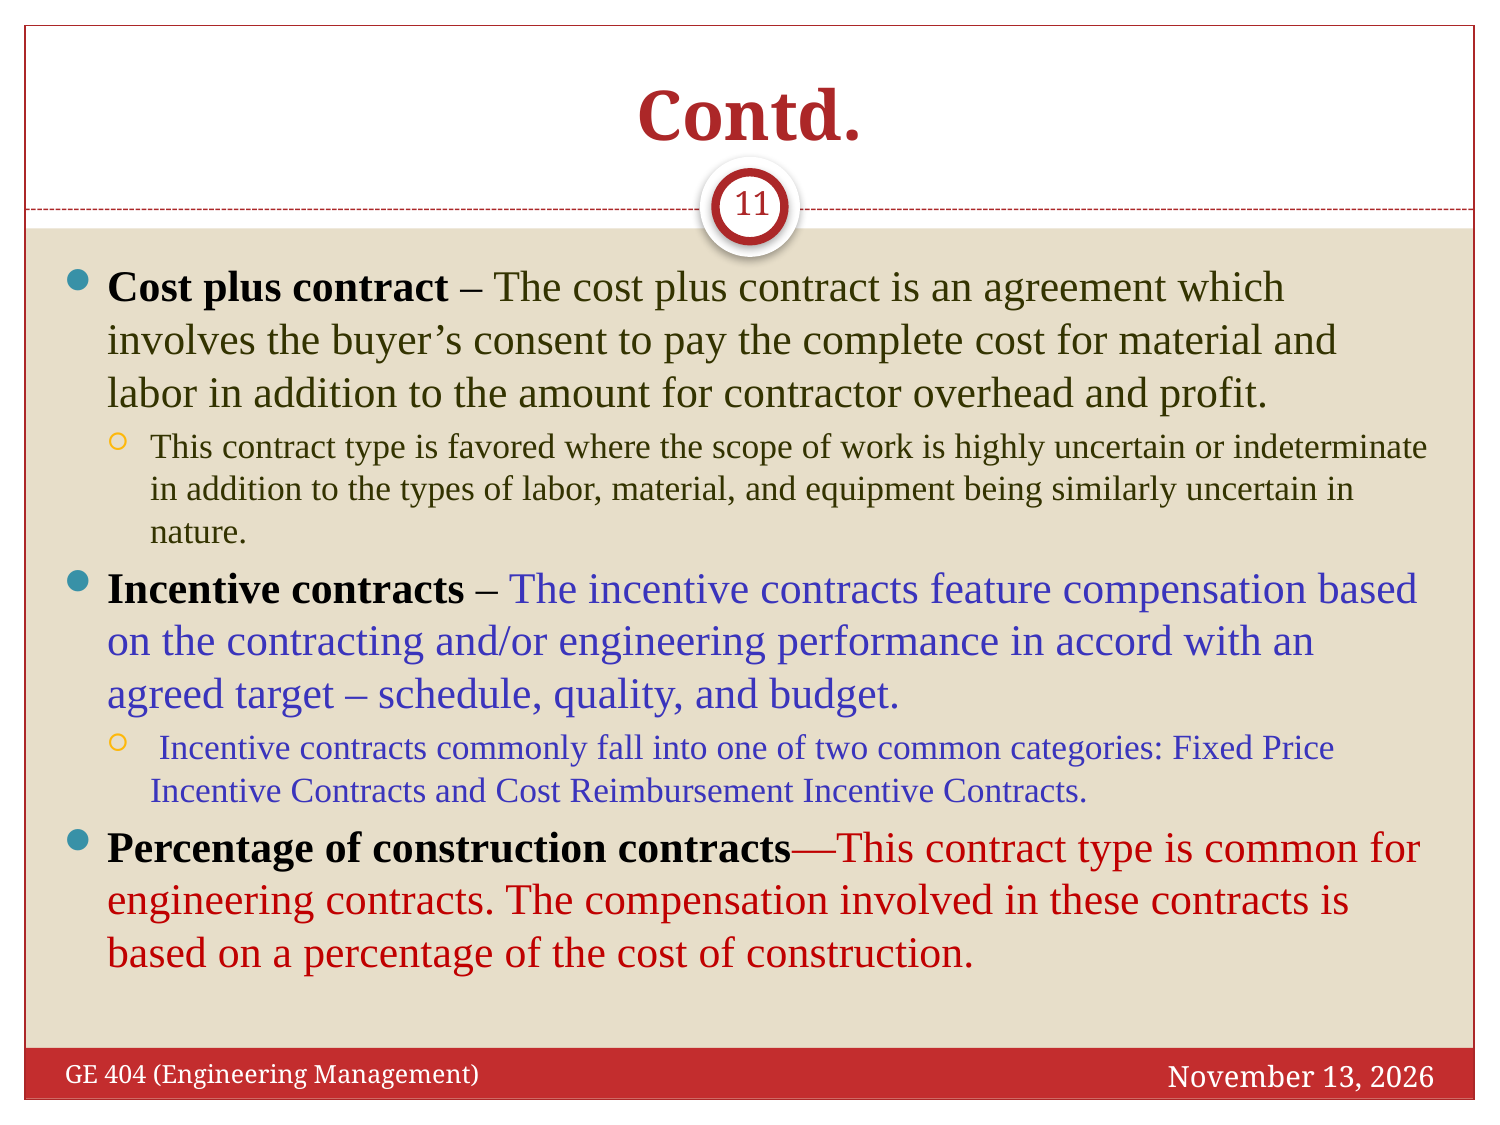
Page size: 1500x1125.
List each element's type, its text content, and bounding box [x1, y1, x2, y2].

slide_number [950, 1050, 1450, 1111]
title Contd. [49, 37, 1450, 162]
list Cost plus contract – The cost plus contract is an agreement which involves the buyer’s consent to pay the complete cost for material and labor in addition to the amount for contractor overhead and profit. This contract type is favored where the scope of work is highly uncertain or indeterminate in addition to the types of labor, material, and equipment being similarly uncertain in nature. Incentive contracts – The incentive contracts feature compensation based on the contracting and/or engineering performance in accord with an agreed target – schedule, quality, and budget. Incentive contracts commonly fall into one of two common categories: Fixed Price Incentive Contracts and Cost Reimbursement Incentive Contracts. Percentage of construction contracts—This contract type is common for engineering contracts. The compensation involved in these contracts is based on a percentage of the cost of construction. [49, 250, 1445, 1001]
slide_number 11 [715, 168, 791, 241]
footer GE 404 (Engineering Management) [50, 1051, 638, 1112]
